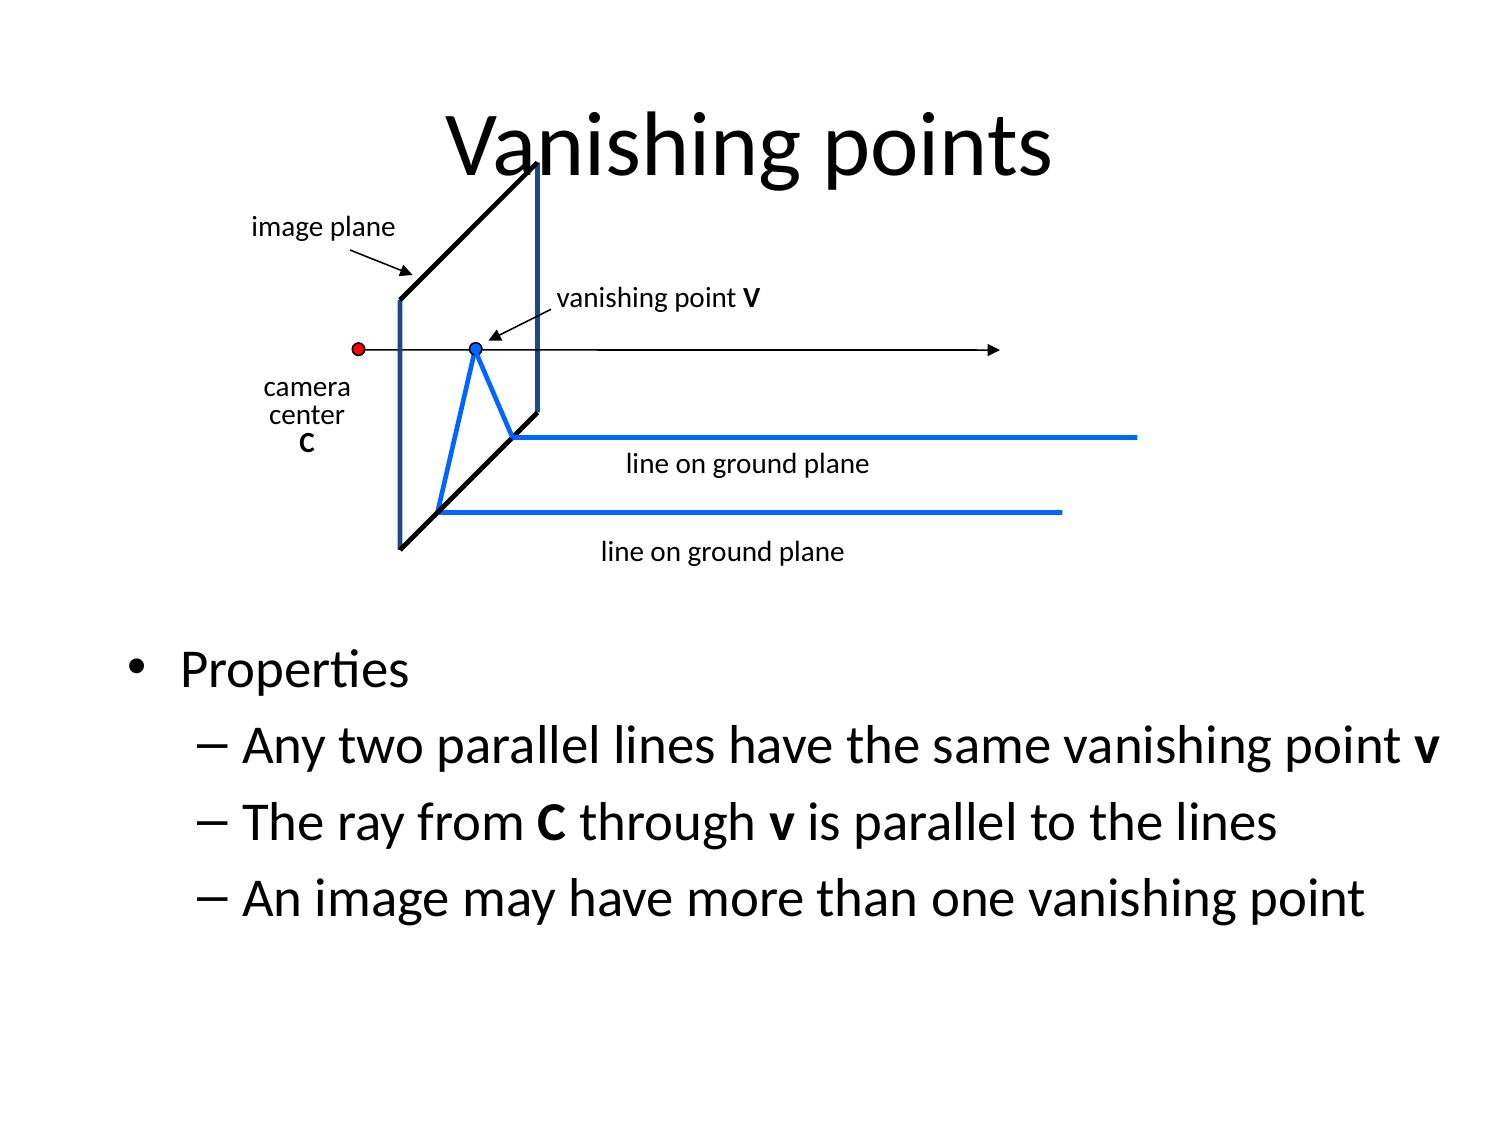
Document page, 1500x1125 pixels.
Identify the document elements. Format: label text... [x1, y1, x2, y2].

text_box [488, 309, 552, 341]
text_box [362, 342, 1001, 356]
text_box image plane [236, 199, 411, 250]
text_box line on ground plane [586, 524, 860, 575]
text_box vanishing point V [541, 270, 776, 321]
text_box [349, 249, 413, 277]
text_box camera center C [248, 359, 366, 466]
list Properties Any two parallel lines have the same vanishing point v The ray from C through v is parallel to the lines An image may have more than one vanishing point [112, 624, 1475, 1000]
title Vanishing points [75, 45, 1425, 233]
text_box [474, 349, 1138, 488]
text_box [352, 342, 360, 356]
